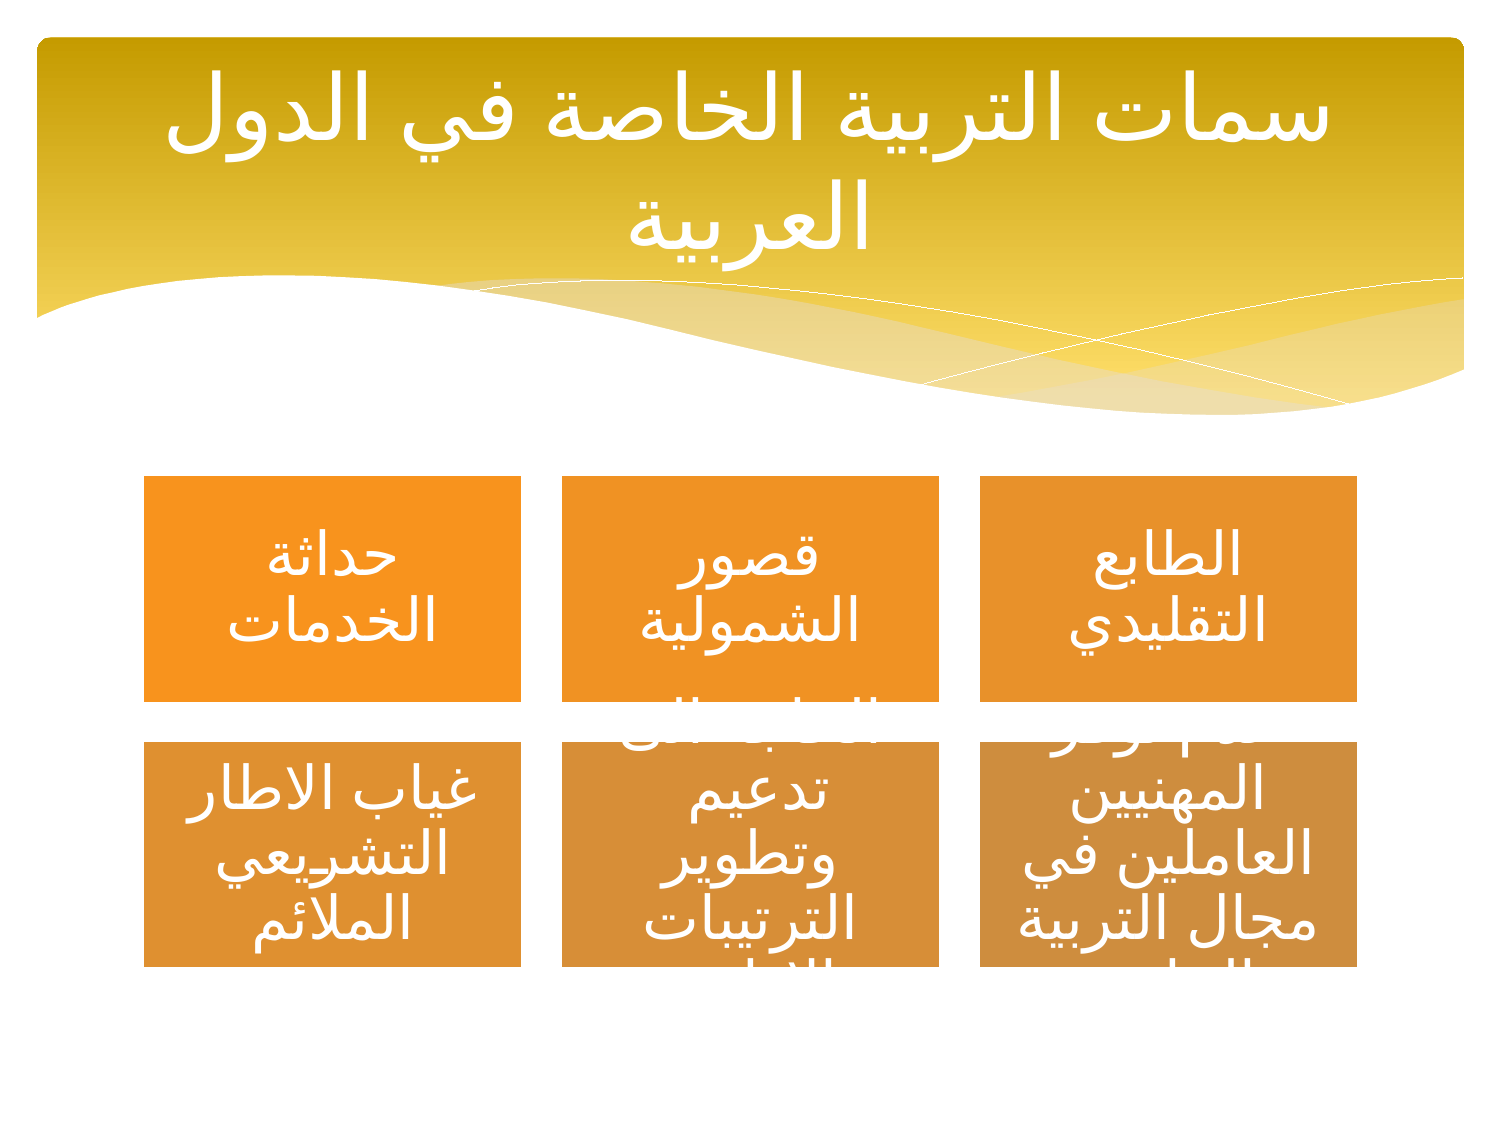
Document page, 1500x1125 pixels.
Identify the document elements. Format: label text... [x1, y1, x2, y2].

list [142, 438, 1359, 1006]
title سمات التربية الخاصة في الدول العربية [75, 55, 1425, 261]
